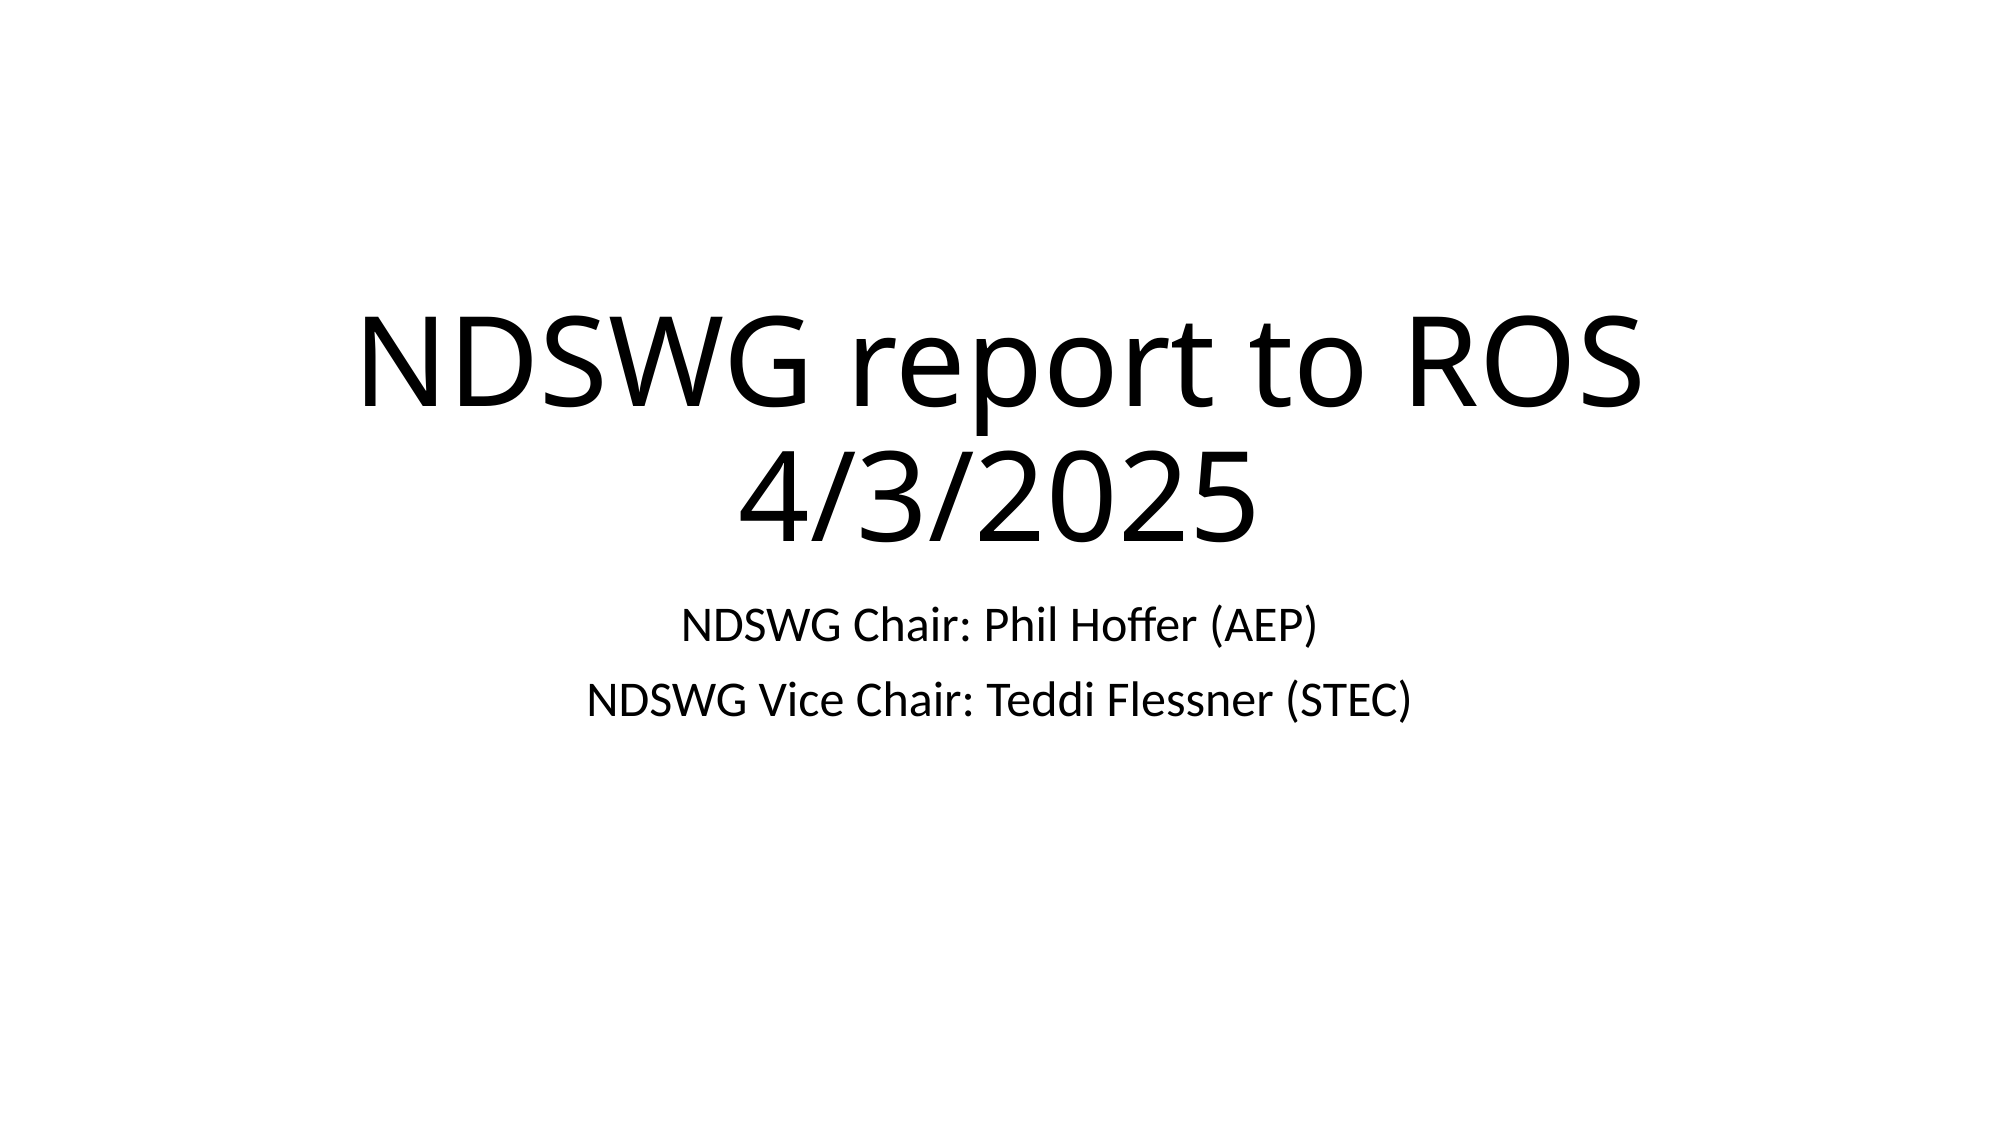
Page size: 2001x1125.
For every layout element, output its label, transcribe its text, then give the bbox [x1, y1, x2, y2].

subtitle NDSWG Chair: Phil Hoffer (AEP) NDSWG Vice Chair: Teddi Flessner (STEC) [249, 590, 1750, 863]
title NDSWG report to ROS 4/3/2025 [249, 184, 1750, 576]
